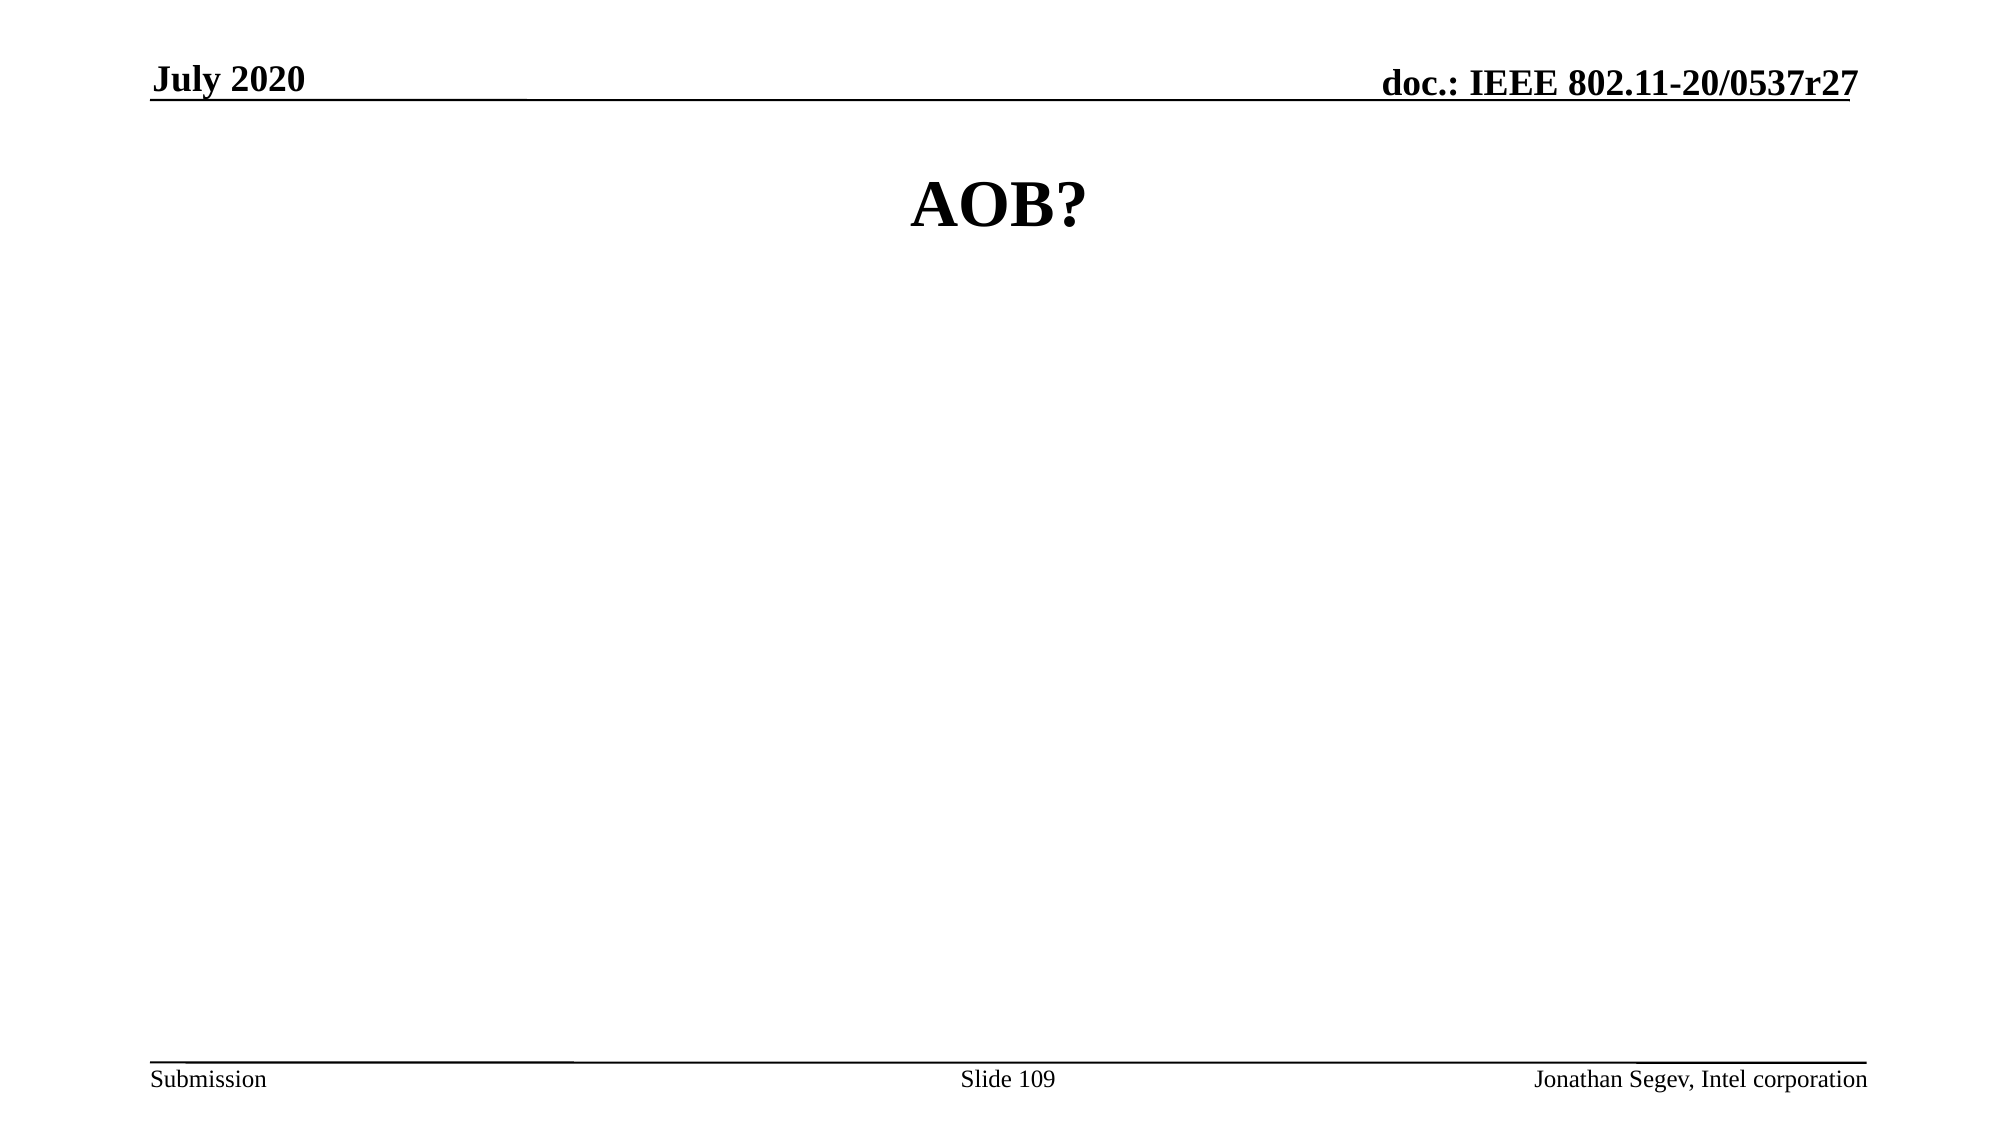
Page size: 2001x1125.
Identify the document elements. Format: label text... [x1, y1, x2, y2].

title AOB? [149, 112, 1850, 288]
footer Jonathan Segev, Intel corporation [1171, 1061, 1869, 1093]
slide_number Slide 109 [950, 1061, 1067, 1123]
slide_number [152, 54, 563, 100]
